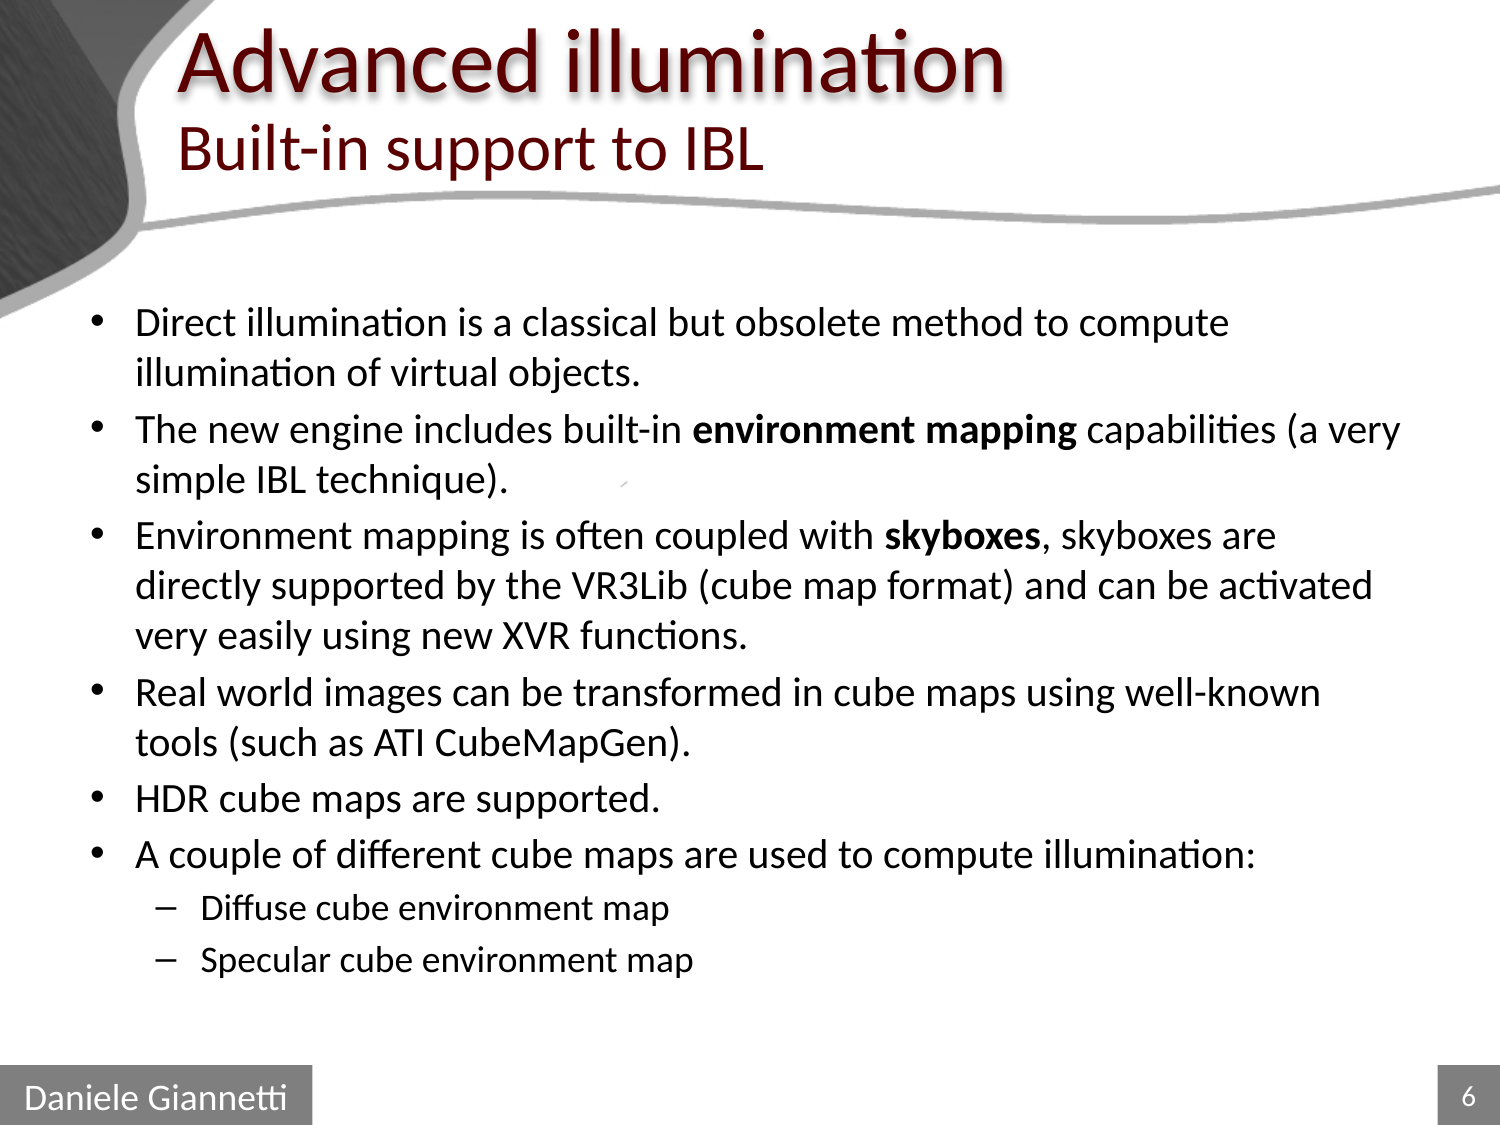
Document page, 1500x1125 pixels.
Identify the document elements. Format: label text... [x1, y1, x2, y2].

title Advanced illumination [162, 0, 1375, 87]
picture [0, 0, 1500, 1125]
text_box Daniele Giannetti [0, 1065, 313, 1125]
text_box Built-in support to IBL [162, 87, 1375, 200]
slide_number 6 [1437, 1065, 1500, 1125]
list Direct illumination is a classical but obsolete method to compute illumination of virtual objects. The new engine includes built-in environment mapping capabilities (a very simple IBL technique). Environment mapping is often coupled with skyboxes, skyboxes are directly supported by the VR3Lib (cube map format) and can be activated very easily using new XVR functions. Real world images can be transformed in cube maps using well-known tools (such as ATI CubeMapGen). HDR cube maps are supported. A couple of different cube maps are used to compute illumination: Diffuse cube environment map Specular cube environment map [75, 287, 1425, 1013]
